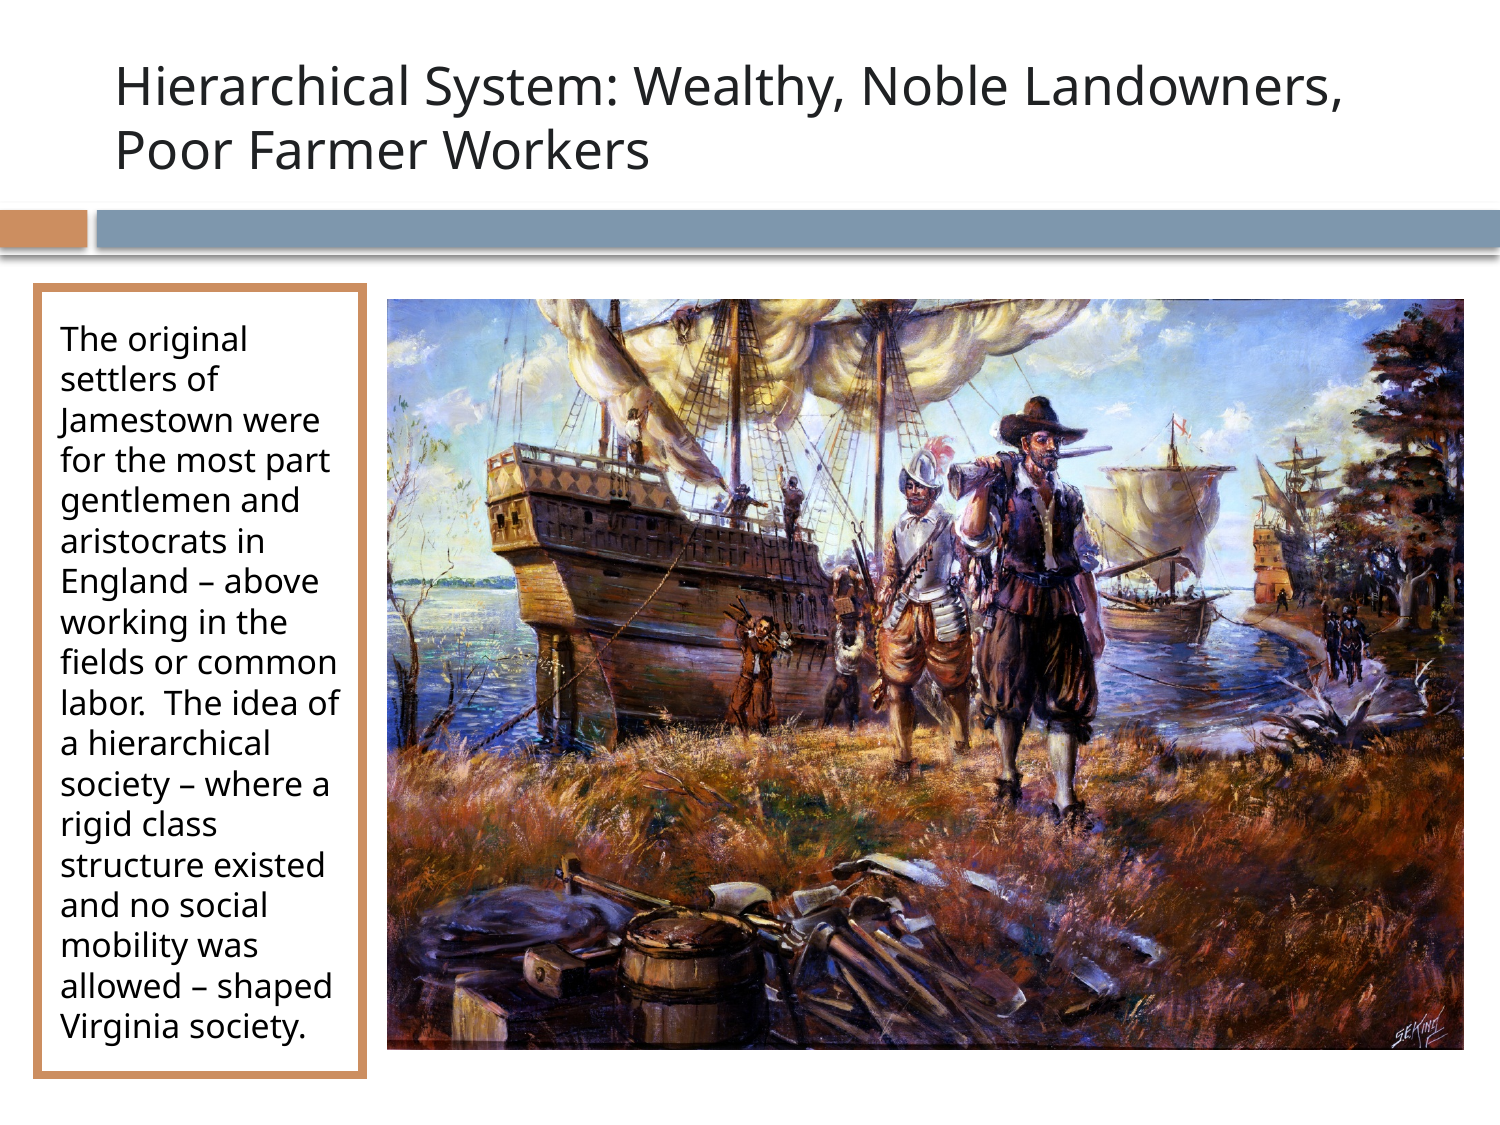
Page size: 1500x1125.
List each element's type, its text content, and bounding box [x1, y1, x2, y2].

list The original settlers of Jamestown were for the most part gentlemen and aristocrats in England – above working in the fields or common labor. The idea of a hierarchical society – where a rigid class structure existed and no social mobility was allowed – shaped Virginia society. [33, 283, 367, 1079]
title Hierarchical System: Wealthy, Noble Landowners, Poor Farmer Workers [99, 44, 1425, 188]
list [387, 299, 1465, 1051]
